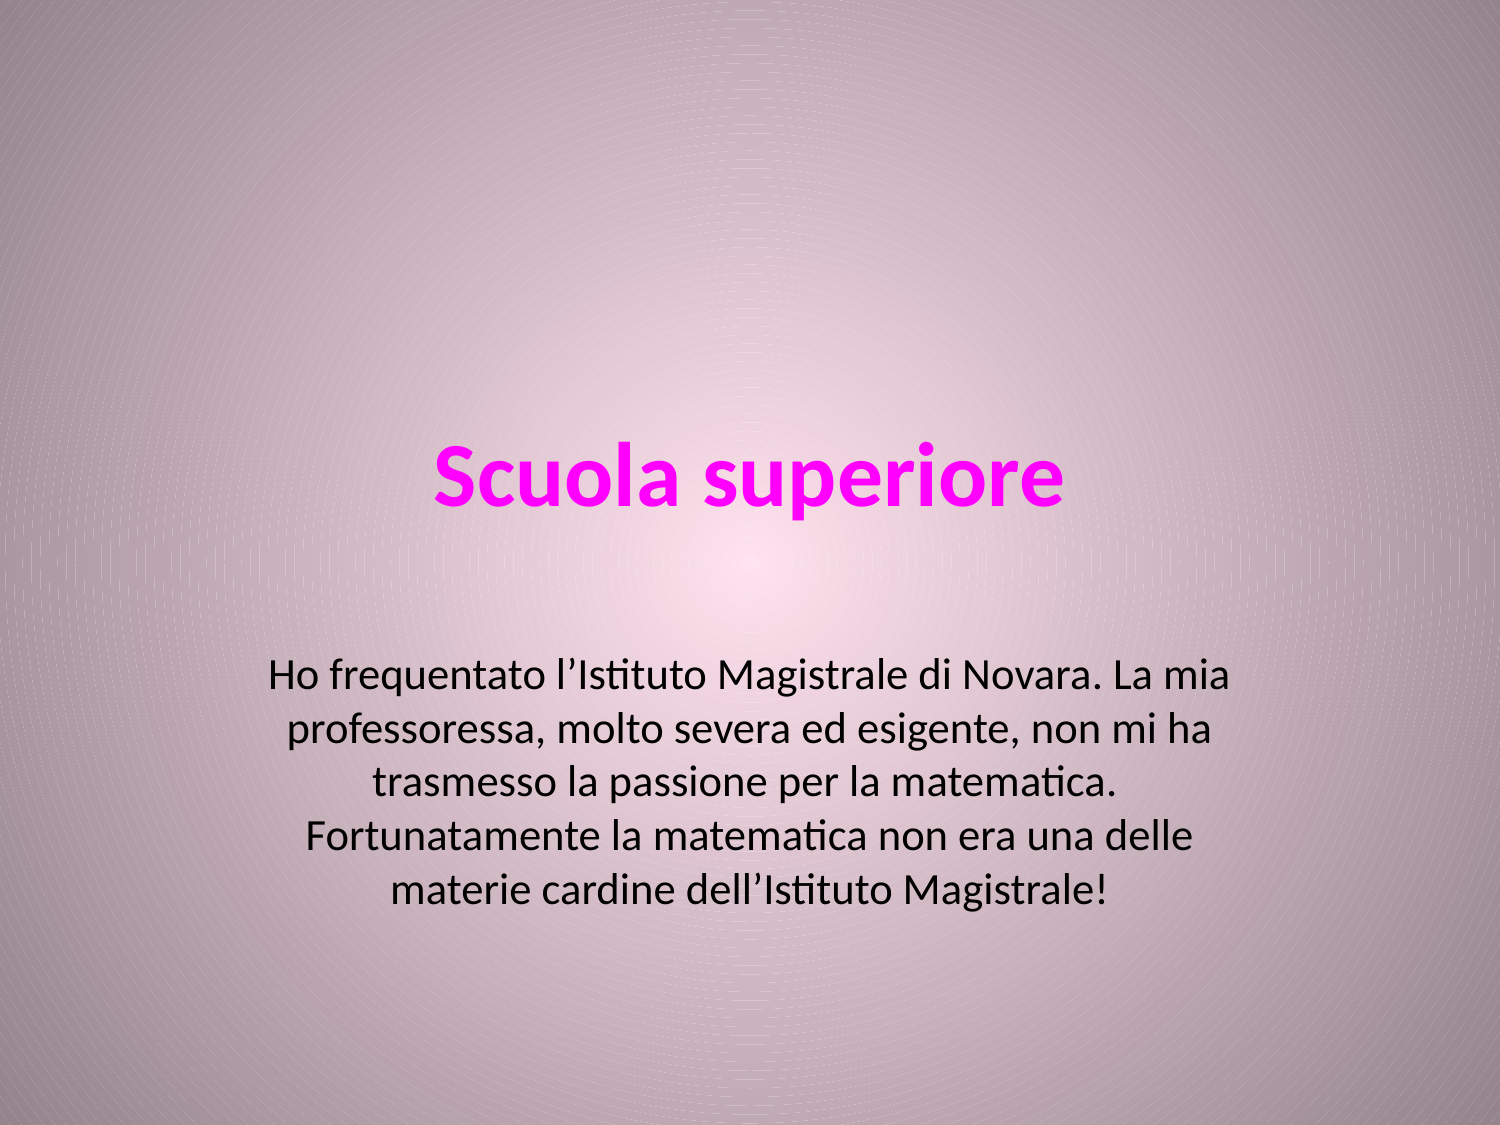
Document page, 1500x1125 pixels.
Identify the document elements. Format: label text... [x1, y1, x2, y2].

title Scuola superiore [112, 349, 1388, 591]
subtitle Ho frequentato l’Istituto Magistrale di Novara. La mia professoressa, molto severa ed esigente, non mi ha trasmesso la passione per la matematica. Fortunatamente la matematica non era una delle materie cardine dell’Istituto Magistrale! [225, 637, 1275, 925]
